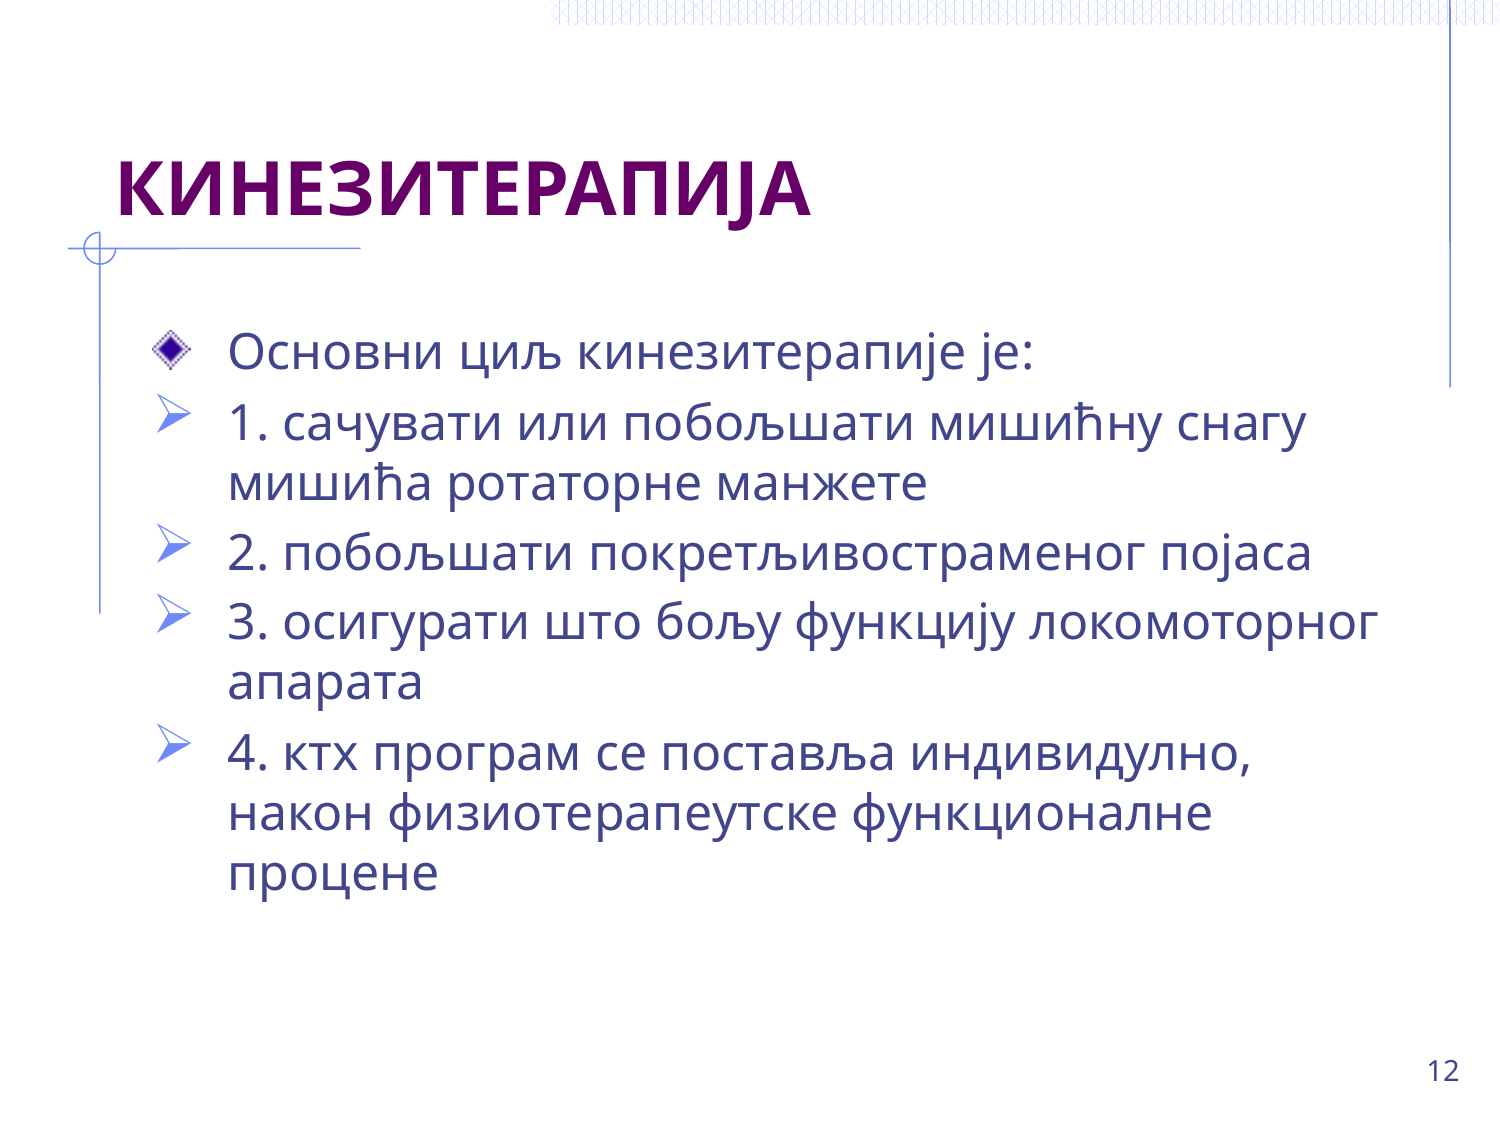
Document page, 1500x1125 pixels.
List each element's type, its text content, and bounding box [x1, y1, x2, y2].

slide_number 12 [1162, 1025, 1475, 1100]
picture [152, 330, 191, 370]
list Основни циљ кинезитерапије је: 1. сачувати или побољшати мишићну снагу мишића ротаторне манжете 2. побољшати покретљивостраменог појаса 3. осигурати што бољу функцију локомоторног апарата 4. ктх програм се поставља индивидулно, након физиотерапеутске функционалне процене [137, 312, 1413, 988]
title КИНЕЗИТЕРАПИЈА [99, 49, 1376, 238]
